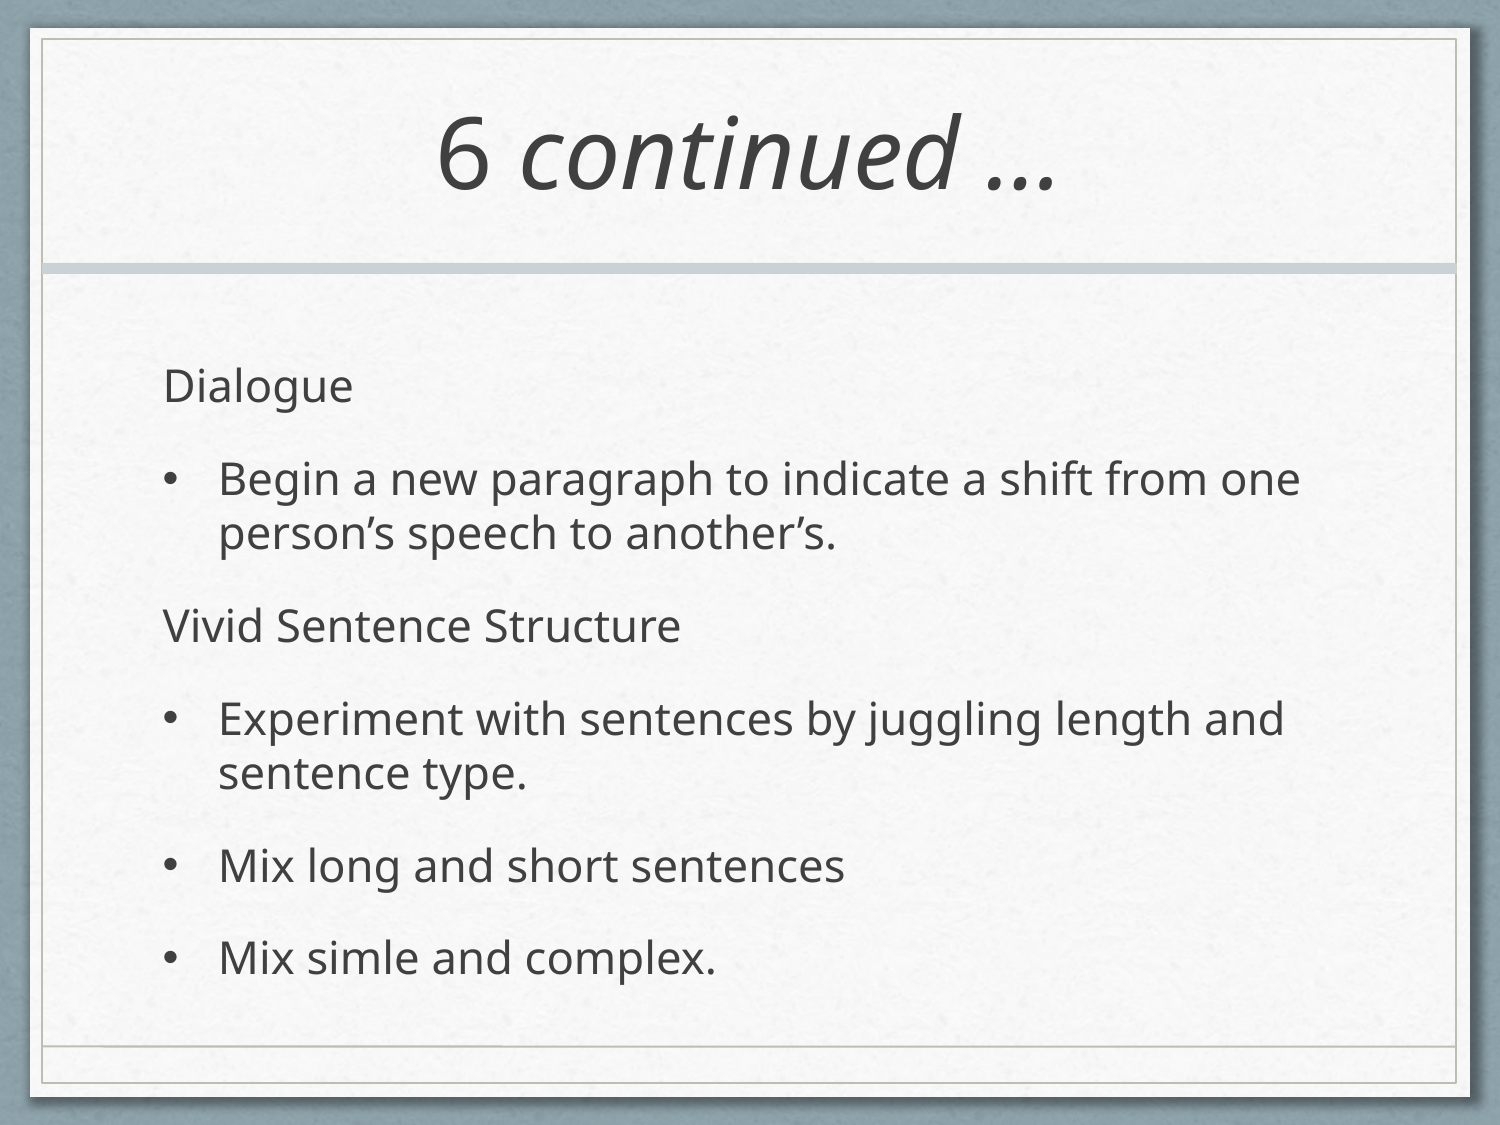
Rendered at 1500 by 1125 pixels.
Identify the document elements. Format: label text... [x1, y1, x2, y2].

picture [30, 28, 1470, 1097]
list Dialogue Begin a new paragraph to indicate a shift from one person’s speech to another’s. Vivid Sentence Structure Experiment with sentences by juggling length and sentence type. Mix long and short sentences Mix simle and complex. [147, 350, 1353, 995]
title 6 continued … [147, 40, 1353, 260]
